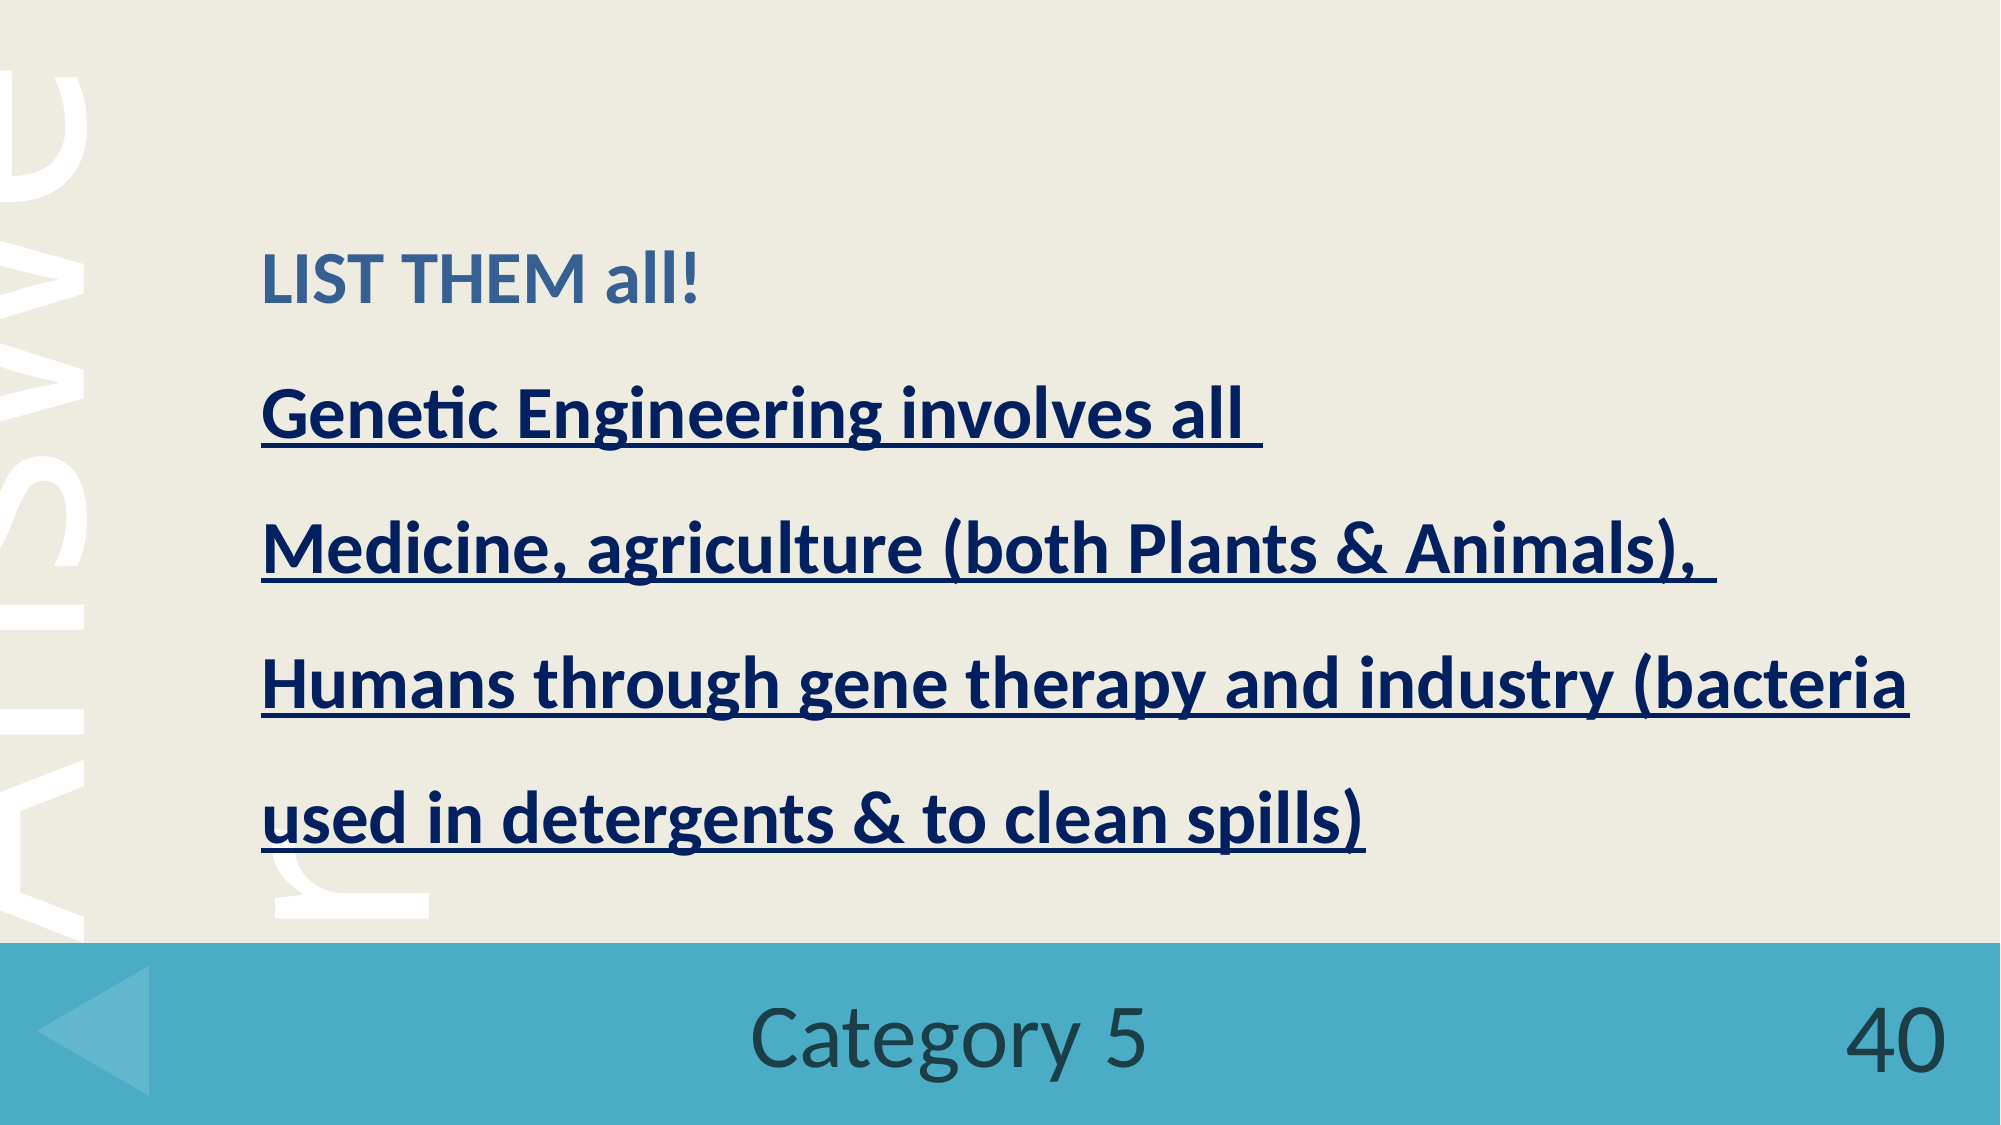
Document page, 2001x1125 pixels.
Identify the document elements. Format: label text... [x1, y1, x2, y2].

list 40 [1850, 967, 1963, 1097]
title Category 5 [50, 937, 1850, 1125]
list LIST THEM all! Genetic Engineering involves all Medicine, agriculture (both Plants & Animals), Humans through gene therapy and industry (bacteria used in detergents & to clean spills) [246, 88, 2000, 954]
